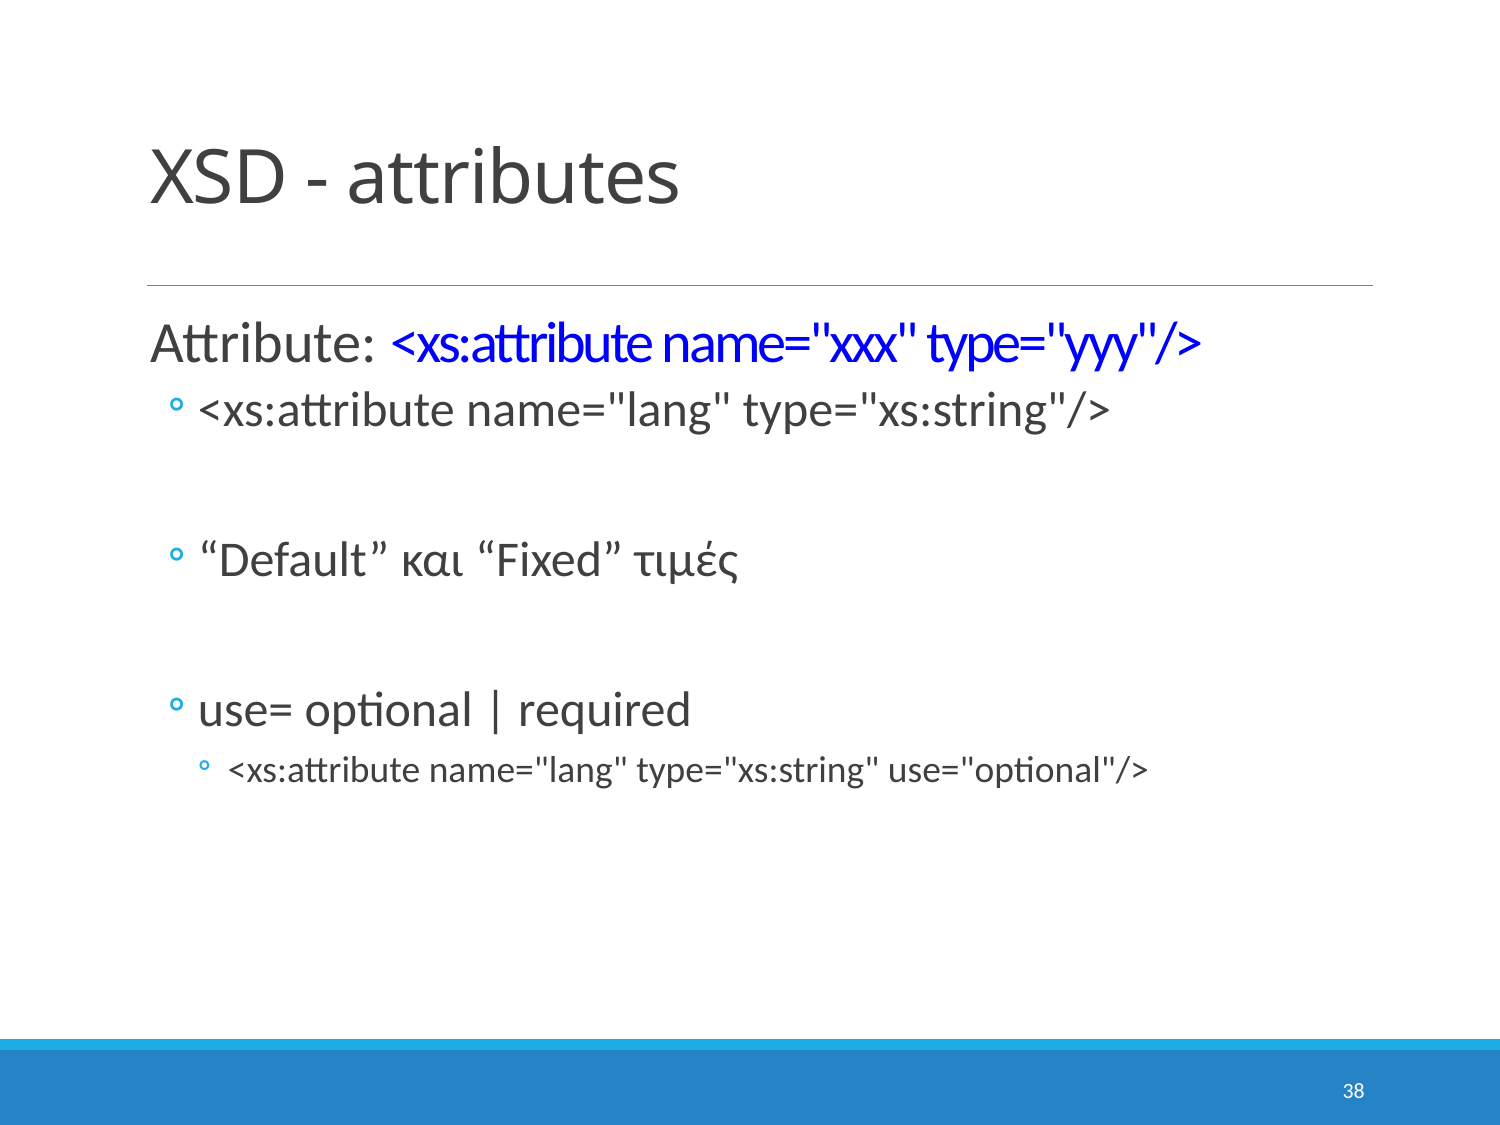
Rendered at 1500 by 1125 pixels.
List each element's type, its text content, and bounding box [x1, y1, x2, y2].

slide_number 38 [1218, 1059, 1380, 1120]
list Attribute: <xs:attribute name="xxx" type="yyy"/> <xs:attribute name="lang" type="xs:string"/> “Default” και “Fixed” τιμές use= optional | required <xs:attribute name="lang" type="xs:string" use="optional"/> [135, 304, 1373, 1029]
title XSD - attributes [135, 43, 1373, 227]
